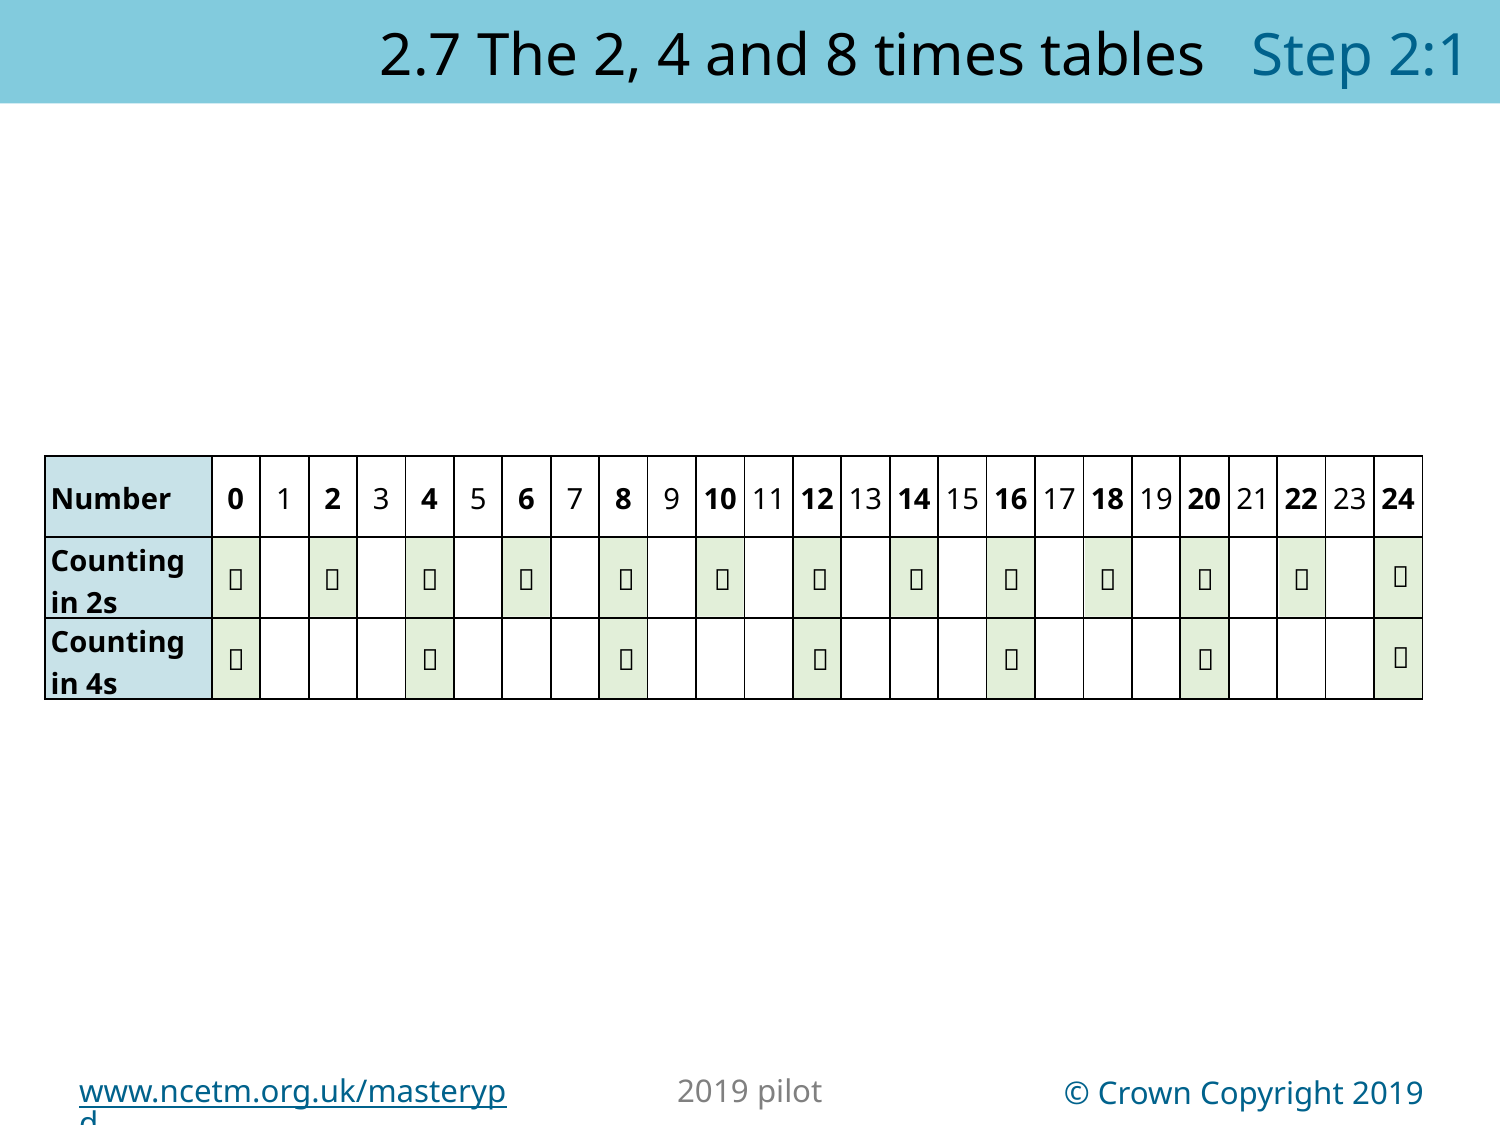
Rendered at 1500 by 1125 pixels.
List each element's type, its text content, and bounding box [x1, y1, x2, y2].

table_cell [1181, 538, 1228, 617]
table_cell [600, 619, 647, 698]
table_header 1 [261, 457, 308, 536]
table_header 4 [406, 457, 453, 536]
table_cell [1133, 619, 1179, 698]
table_cell [1230, 538, 1276, 617]
table_header 8 [600, 457, 647, 536]
table_cell [939, 619, 986, 698]
table_cell [455, 619, 501, 698]
table_header 22 [1278, 457, 1325, 536]
table_cell [1084, 619, 1131, 698]
table_cell Counting in 2s [46, 538, 211, 617]
table_cell [697, 619, 744, 698]
table_cell [358, 619, 405, 698]
table_header 20 [1181, 457, 1228, 536]
table_cell [552, 619, 598, 698]
table_cell [842, 619, 889, 698]
table_cell [987, 619, 1034, 698]
table_cell [1278, 619, 1325, 698]
table_cell [1036, 538, 1083, 617]
table_cell Counting in 4s [46, 619, 211, 698]
table_cell [697, 538, 744, 617]
table_cell [1084, 538, 1131, 617]
table_header Number [46, 457, 211, 536]
table_header 11 [745, 457, 792, 536]
table_cell [455, 538, 501, 617]
table_cell [794, 619, 840, 698]
table_cell [745, 538, 792, 617]
table_cell [1181, 619, 1228, 698]
table_header 2 [310, 457, 356, 536]
table_cell [1278, 538, 1325, 617]
table_cell [1133, 538, 1179, 617]
table_header 21 [1230, 457, 1276, 536]
table_cell [261, 619, 308, 698]
list 2.7 The 2, 4 and 8 times tables Step 2:1 [0, 0, 1500, 104]
table_cell [842, 538, 889, 617]
table_cell [310, 619, 356, 698]
table_cell [600, 538, 647, 617]
table_cell [358, 538, 405, 617]
table_cell [745, 619, 792, 698]
table_cell [552, 538, 598, 617]
table_header 12 [794, 457, 840, 536]
table_header 6 [503, 457, 550, 536]
table_cell [213, 538, 259, 617]
table_header 19 [1133, 457, 1179, 536]
table_header 18 [1084, 457, 1131, 536]
table_header 15 [939, 457, 986, 536]
table_header 13 [842, 457, 889, 536]
table_cell [648, 538, 695, 617]
table_cell [503, 619, 550, 698]
table_cell [1326, 538, 1373, 617]
table_header 14 [891, 457, 937, 536]
table_cell [310, 538, 356, 617]
table_cell [1036, 619, 1083, 698]
table_header 16 [987, 457, 1034, 536]
table_cell [1230, 619, 1276, 698]
table_header 17 [1036, 457, 1083, 536]
table_header 5 [455, 457, 501, 536]
table_cell [261, 538, 308, 617]
table_header 0 [213, 457, 259, 536]
table_cell [794, 538, 840, 617]
table_cell [213, 619, 259, 698]
table_cell [891, 619, 937, 698]
table_cell [1375, 538, 1422, 617]
table_header 24 [1375, 457, 1422, 536]
table_header 10 [697, 457, 744, 536]
table_header 3 [358, 457, 405, 536]
table_header 23 [1326, 457, 1373, 536]
table_cell [939, 538, 986, 617]
table_cell [503, 538, 550, 617]
table_header 9 [648, 457, 695, 536]
table_cell [1375, 619, 1422, 698]
table_cell [406, 538, 453, 617]
table_cell [987, 538, 1034, 617]
table_header 7 [552, 457, 598, 536]
table_cell [648, 619, 695, 698]
table_cell [1326, 619, 1373, 698]
table_cell [406, 619, 453, 698]
table_cell [891, 538, 937, 617]
